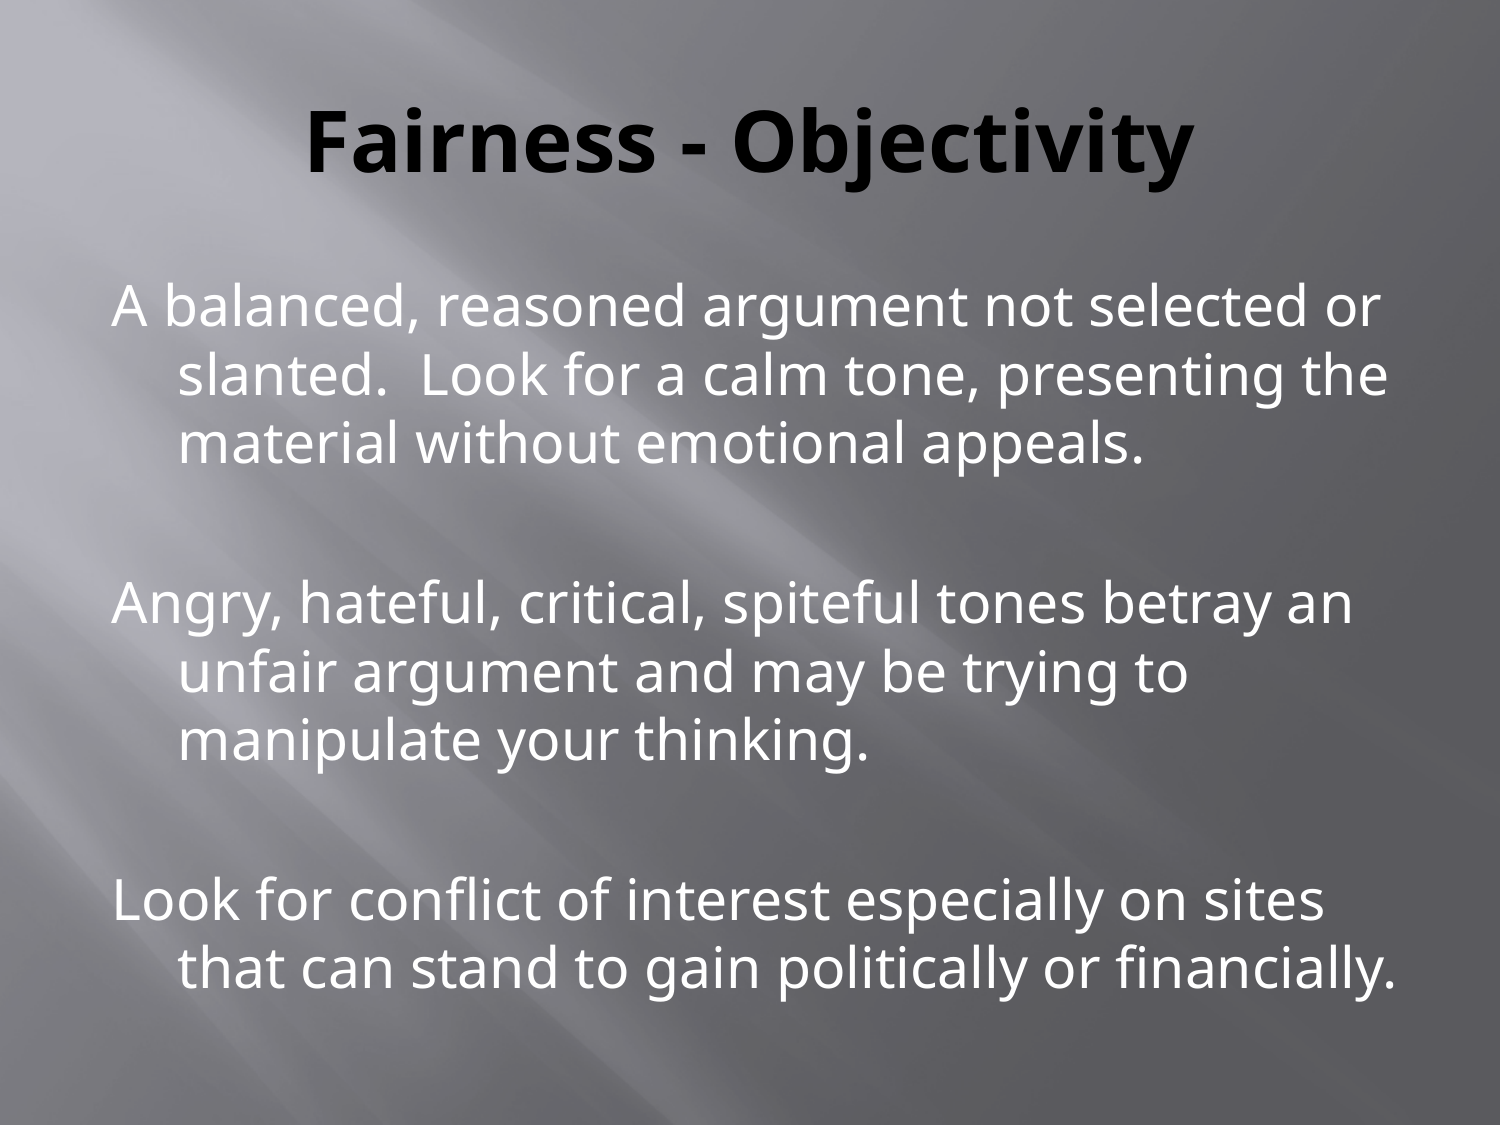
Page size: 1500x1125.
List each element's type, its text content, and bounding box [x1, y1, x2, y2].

list A balanced, reasoned argument not selected or slanted. Look for a calm tone, presenting the material without emotional appeals. Angry, hateful, critical, spiteful tones betray an unfair argument and may be trying to manipulate your thinking. Look for conflict of interest especially on sites that can stand to gain politically or financially. [75, 262, 1425, 1035]
title Fairness - Objectivity [75, 45, 1425, 233]
